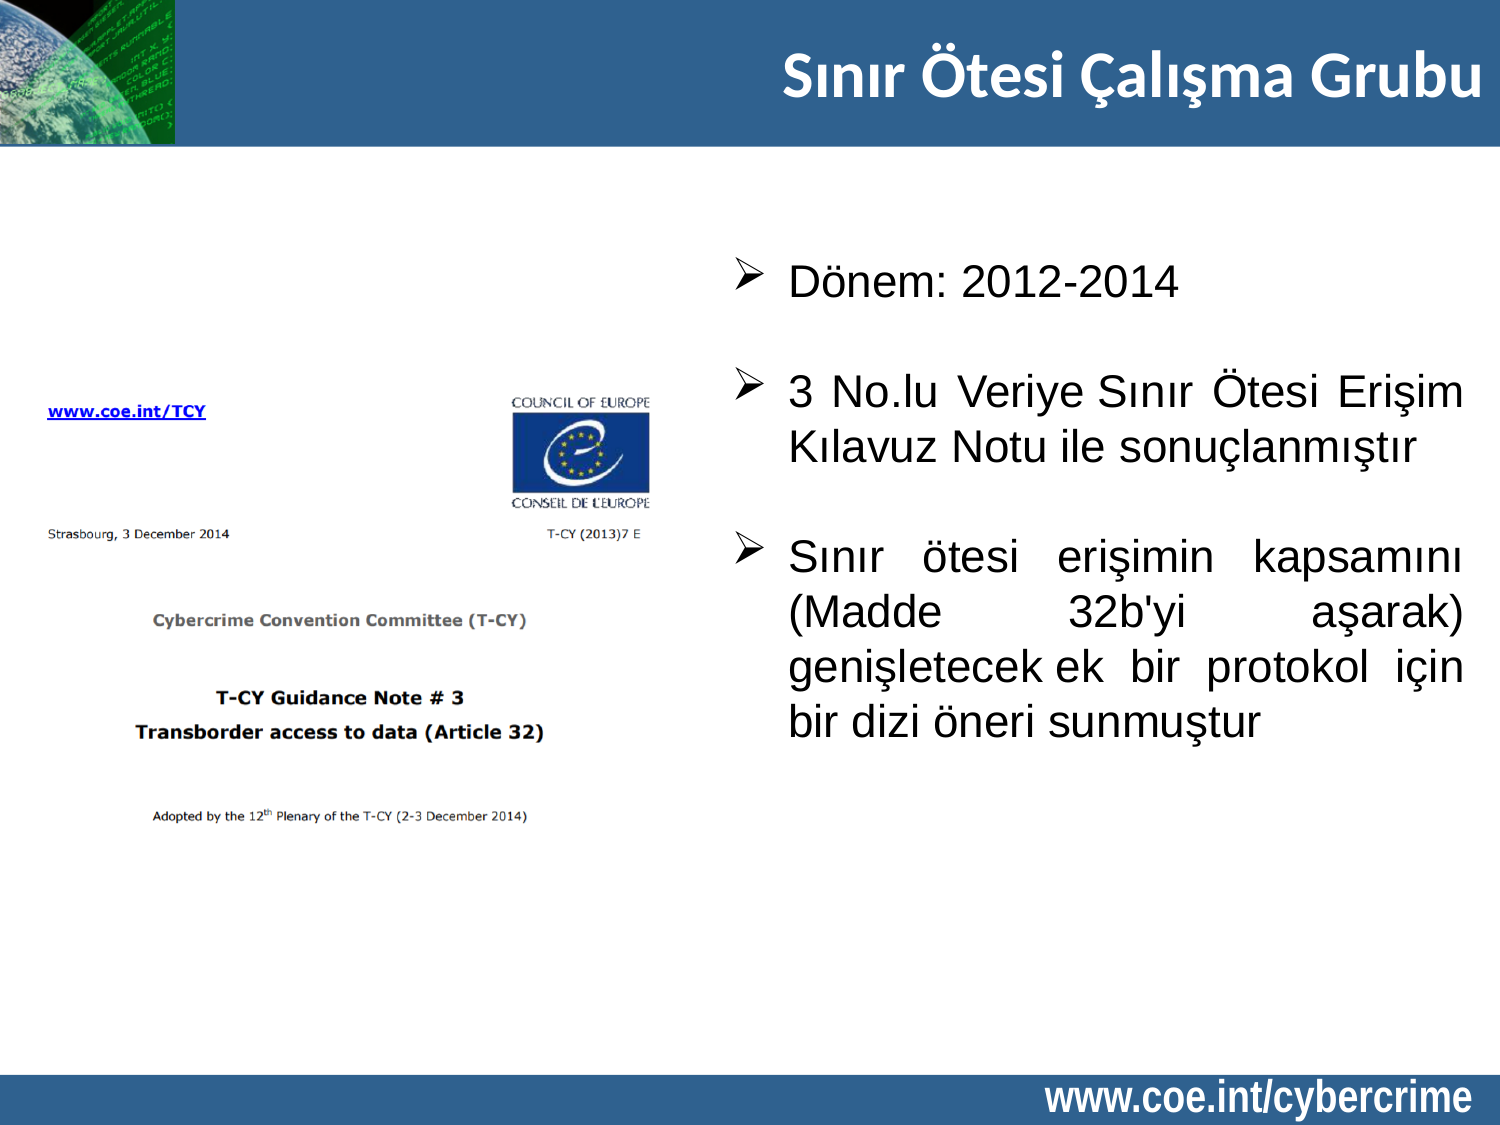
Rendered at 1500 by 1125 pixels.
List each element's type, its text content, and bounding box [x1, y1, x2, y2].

text_box www.coe.int/cybercrime [1030, 1059, 1500, 1125]
text_box Dönem: 2012-2014 3 No.lu Veriye Sınır Ötesi Erişim Kılavuz Notu ile sonuçlanmıştır Sınır ötesi erişimin kapsamını (Madde 32b'yi aşarak) genişletecek ek bir protokol için bir dizi öneri sunmuştur [716, 244, 1480, 810]
picture [41, 391, 662, 831]
picture [0, 0, 175, 144]
text_box [0, 1073, 1030, 1125]
text_box Sınır Ötesi Çalışma Grubu [177, 0, 1500, 149]
